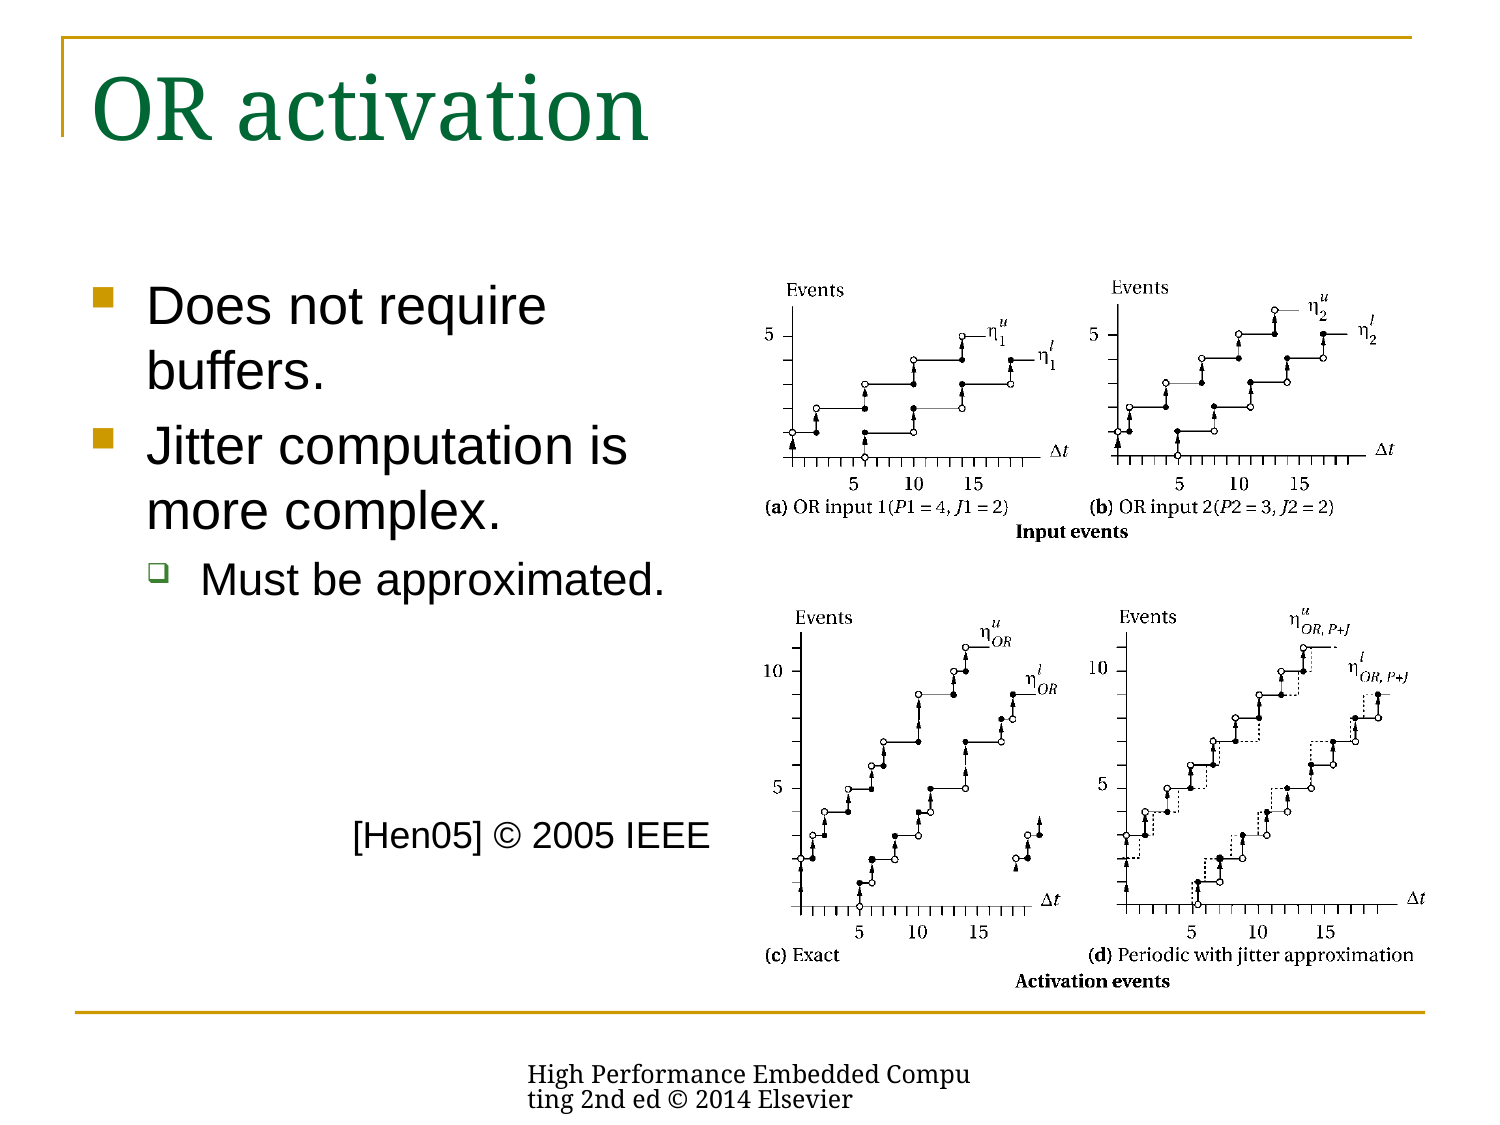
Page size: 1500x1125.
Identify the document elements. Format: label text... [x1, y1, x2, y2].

list Does not require buffers. Jitter computation is more complex. Must be approximated. [75, 262, 738, 1006]
footer High Performance Embedded Computing 2nd ed © 2014 Elsevier [512, 1025, 988, 1100]
text_box [Hen05] © 2005 IEEE [337, 803, 727, 864]
title OR activation [75, 45, 1425, 233]
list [762, 275, 1426, 993]
